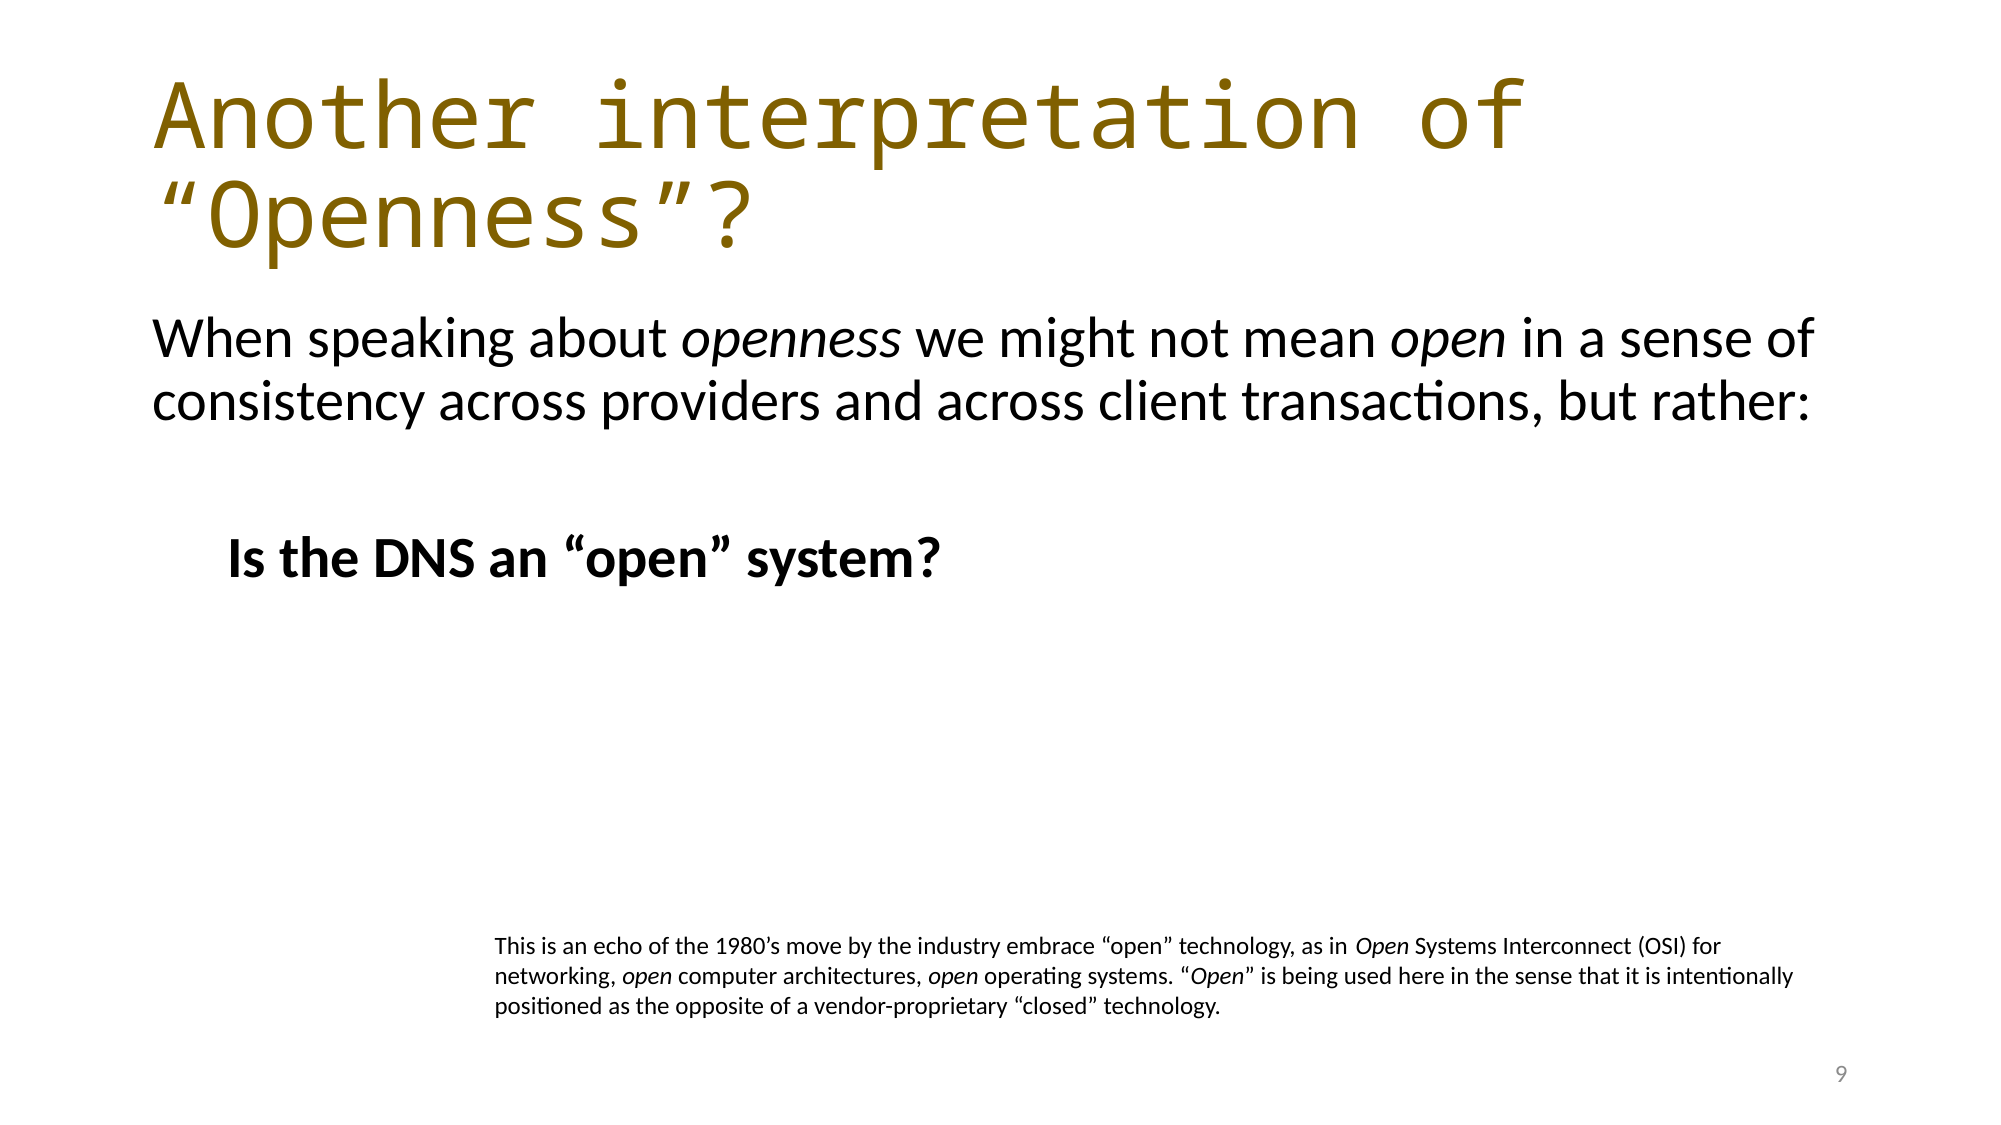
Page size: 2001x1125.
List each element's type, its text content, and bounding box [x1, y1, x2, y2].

slide_number 9 [1412, 1042, 1863, 1103]
list When speaking about openness we might not mean open in a sense of consistency across providers and across client transactions, but rather: Is the DNS an “open” system? [137, 299, 1863, 1014]
title Another interpretation of “Openness”? [137, 59, 1863, 278]
text_box This is an echo of the 1980’s move by the industry embrace “open” technology, as in Open Systems Interconnect (OSI) for networking, open computer architectures, open operating systems. “Open” is being used here in the sense that it is intentionally positioned as the opposite of a vendor-proprietary “closed” technology. [479, 921, 1863, 1027]
